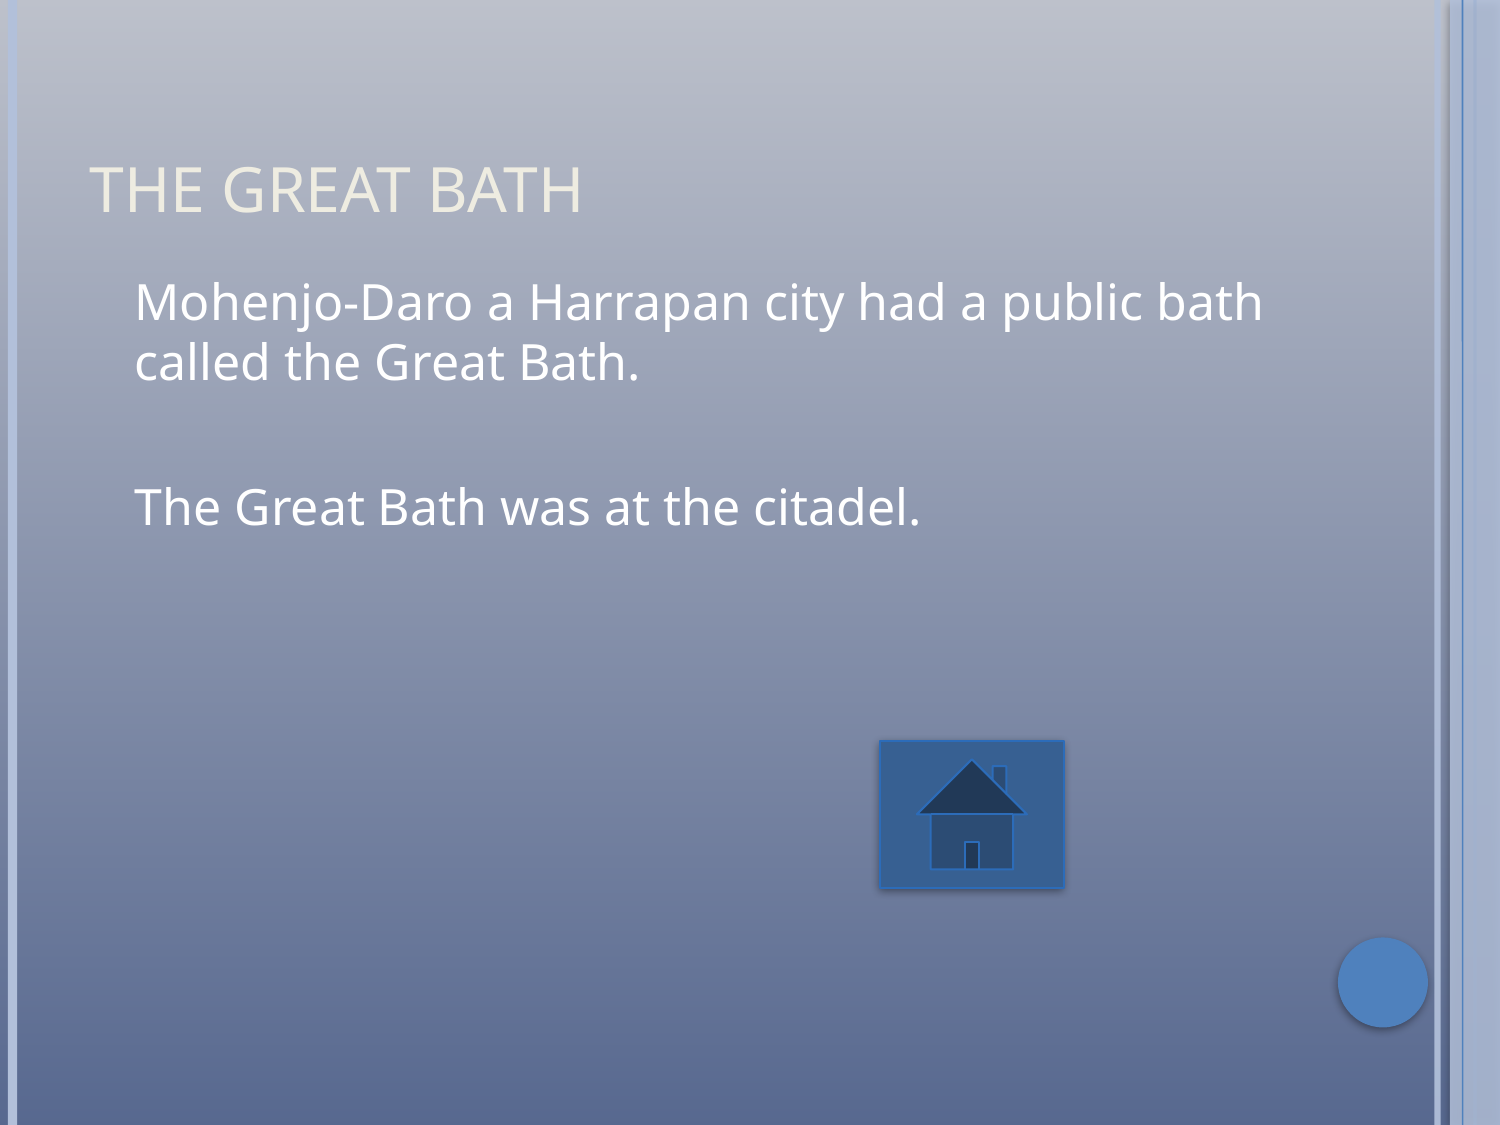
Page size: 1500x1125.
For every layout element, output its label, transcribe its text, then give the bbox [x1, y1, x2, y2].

list Mohenjo-Daro a Harrapan city had a public bath called the Great Bath. The Great Bath was at the citadel. [75, 262, 1300, 1062]
text_box [879, 740, 1065, 889]
title The great bath [75, 45, 1300, 233]
